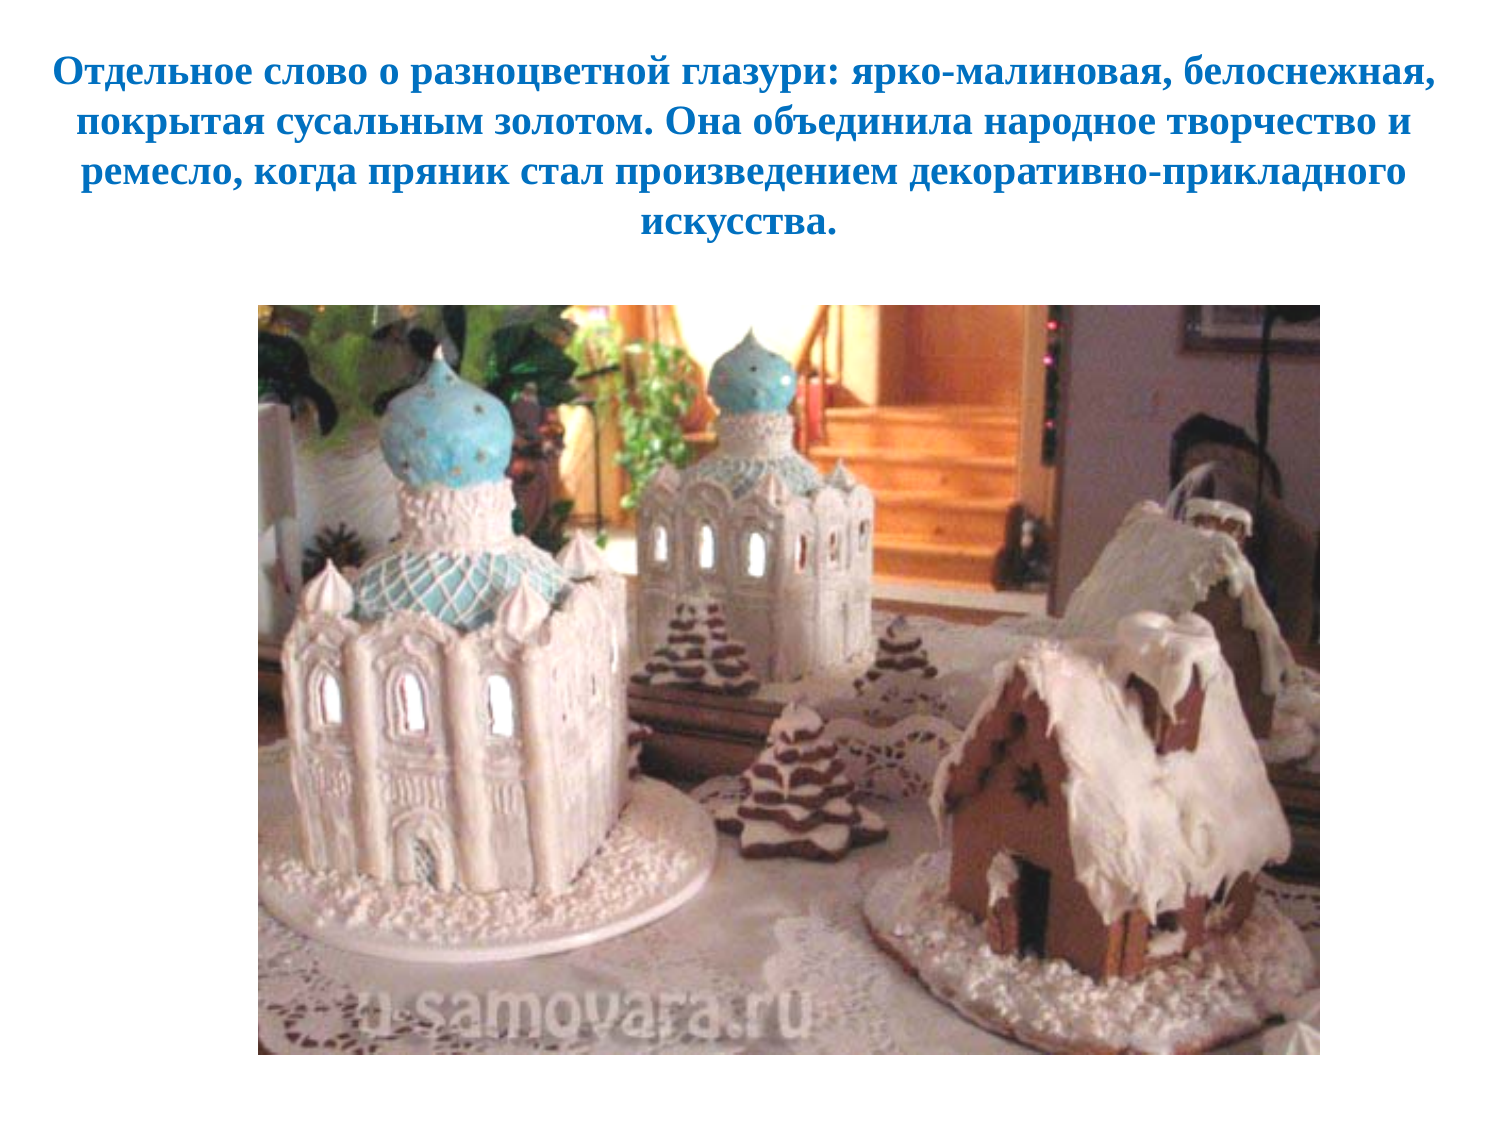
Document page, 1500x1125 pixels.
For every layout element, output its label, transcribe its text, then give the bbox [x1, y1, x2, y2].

text_box Отдельное слово о разноцветной глазури: ярко-малиновая, белоснежная, покрытая сусальным золотом. Она объединила народное творчество и ремесло, когда пряник стал произведением декоративно-прикладного искусства. [35, 35, 1454, 250]
picture [257, 304, 1321, 1055]
